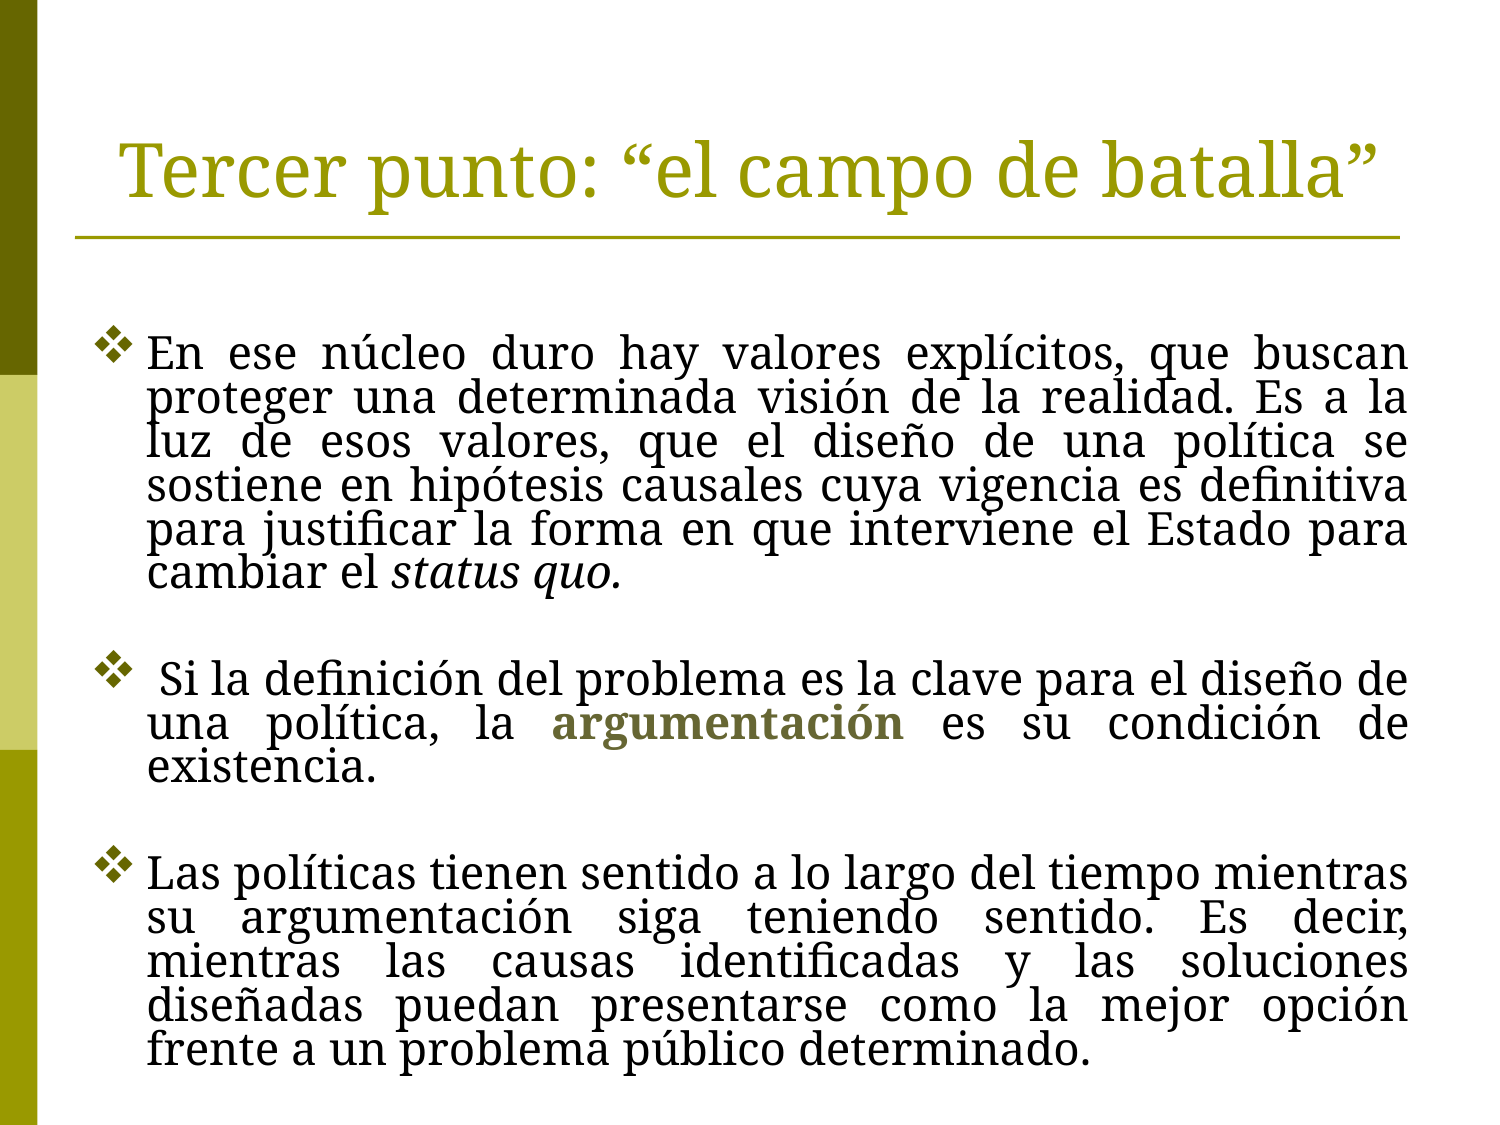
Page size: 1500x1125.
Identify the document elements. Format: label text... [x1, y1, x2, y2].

list En ese núcleo duro hay valores explícitos, que buscan proteger una determinada visión de la realidad. Es a la luz de esos valores, que el diseño de una política se sostiene en hipótesis causales cuya vigencia es definitiva para justificar la forma en que interviene el Estado para cambiar el status quo. Si la definición del problema es la clave para el diseño de una política, la argumentación es su condición de existencia. Las políticas tienen sentido a lo largo del tiempo mientras su argumentación siga teniendo sentido. Es decir, mientras las causas identificadas y las soluciones diseñadas puedan presentarse como la mejor opción frente a un problema público determinado. [74, 262, 1426, 1000]
title Tercer punto: “el campo de batalla” [74, 32, 1426, 221]
